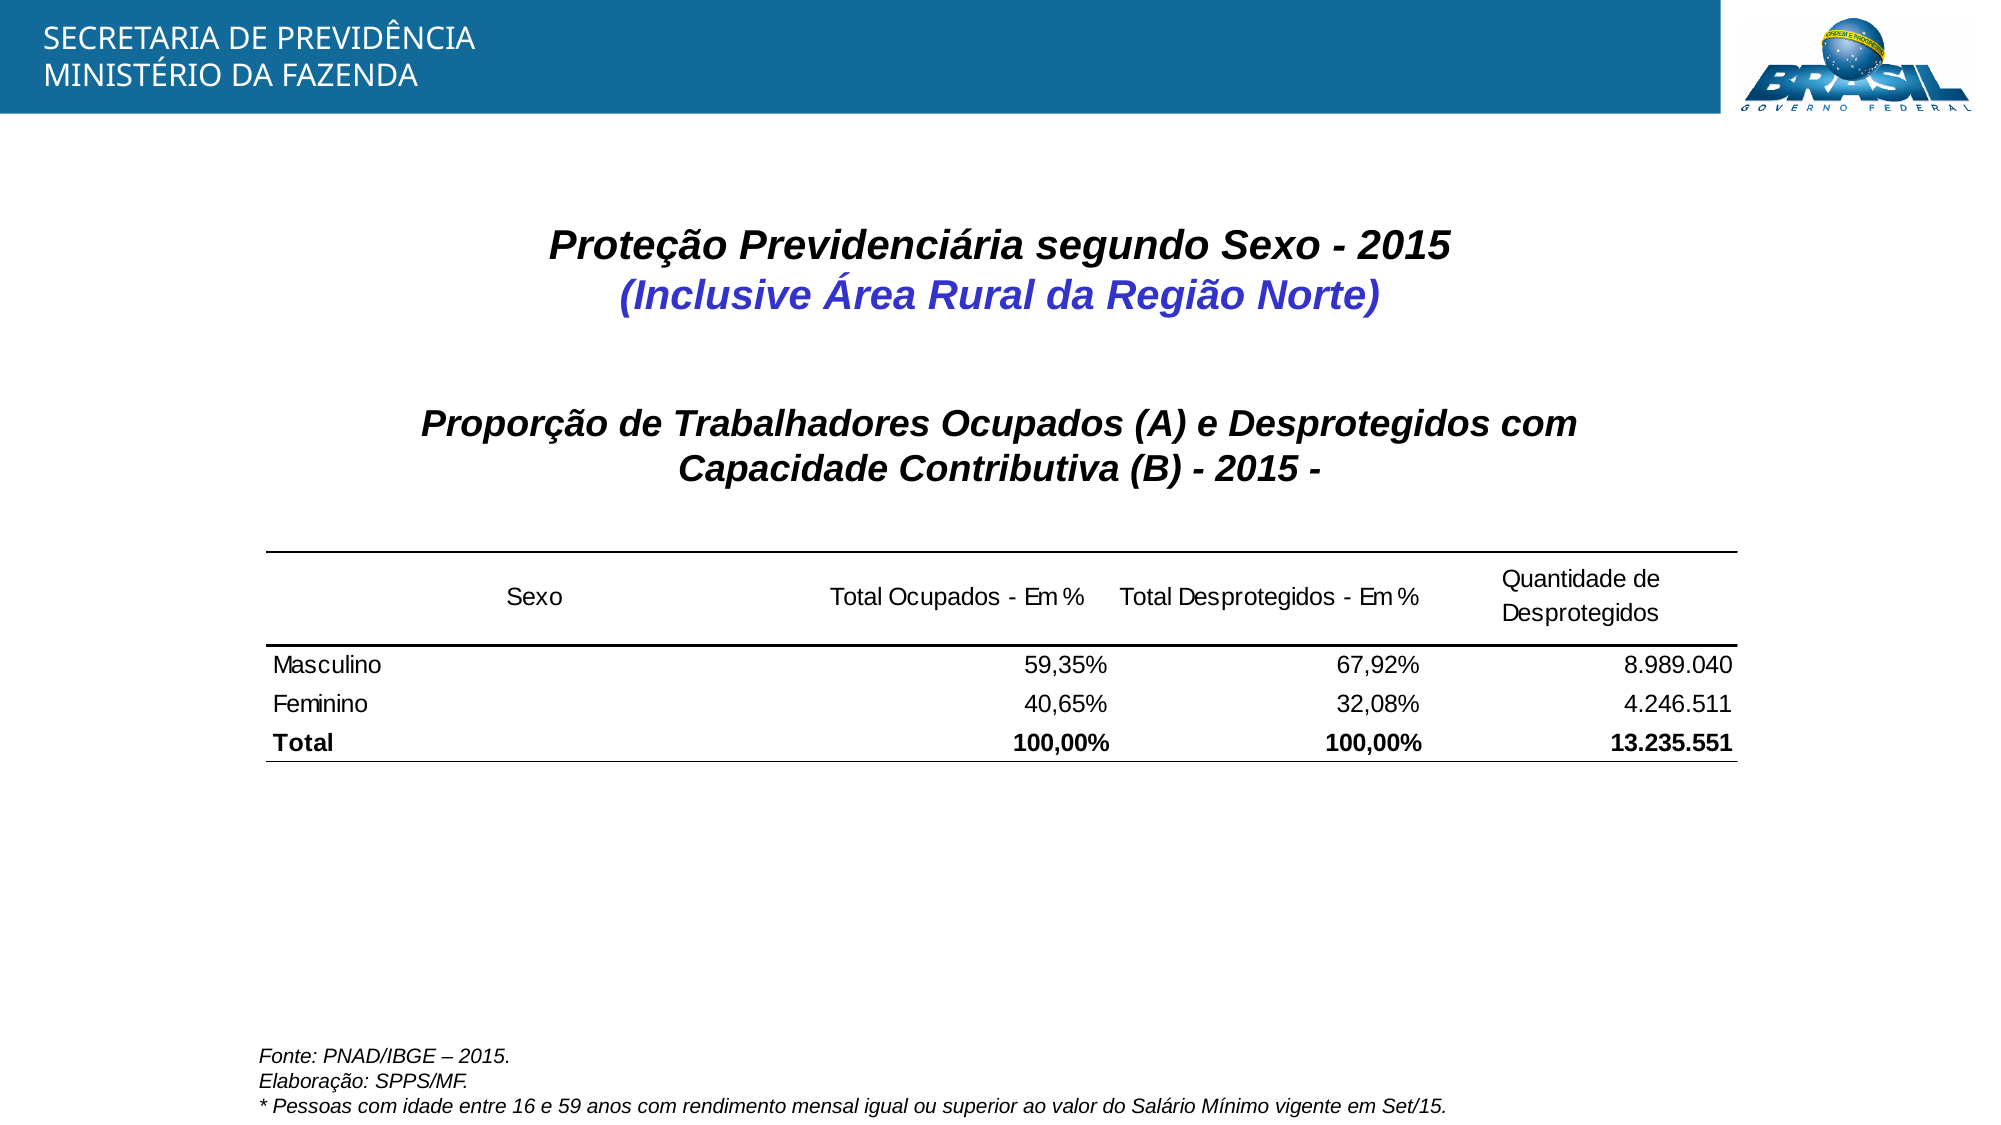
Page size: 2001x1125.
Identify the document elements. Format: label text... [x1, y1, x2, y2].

text_box Proteção Previdenciária segundo Sexo - 2015 (Inclusive Área Rural da Região Norte) [343, 199, 1657, 337]
picture [1741, 18, 1972, 111]
text_box Fonte: PNAD/IBGE – 2015. Elaboração: SPPS/MF. * Pessoas com idade entre 16 e 59 anos com rendimento mensal igual ou superior ao valor do Salário Mínimo vigente em Set/15. [243, 1035, 1744, 1125]
text_box Proporção de Trabalhadores Ocupados (A) e Desprotegidos com Capacidade Contributiva (B) - 2015 - [390, 374, 1610, 513]
picture [265, 550, 1740, 764]
